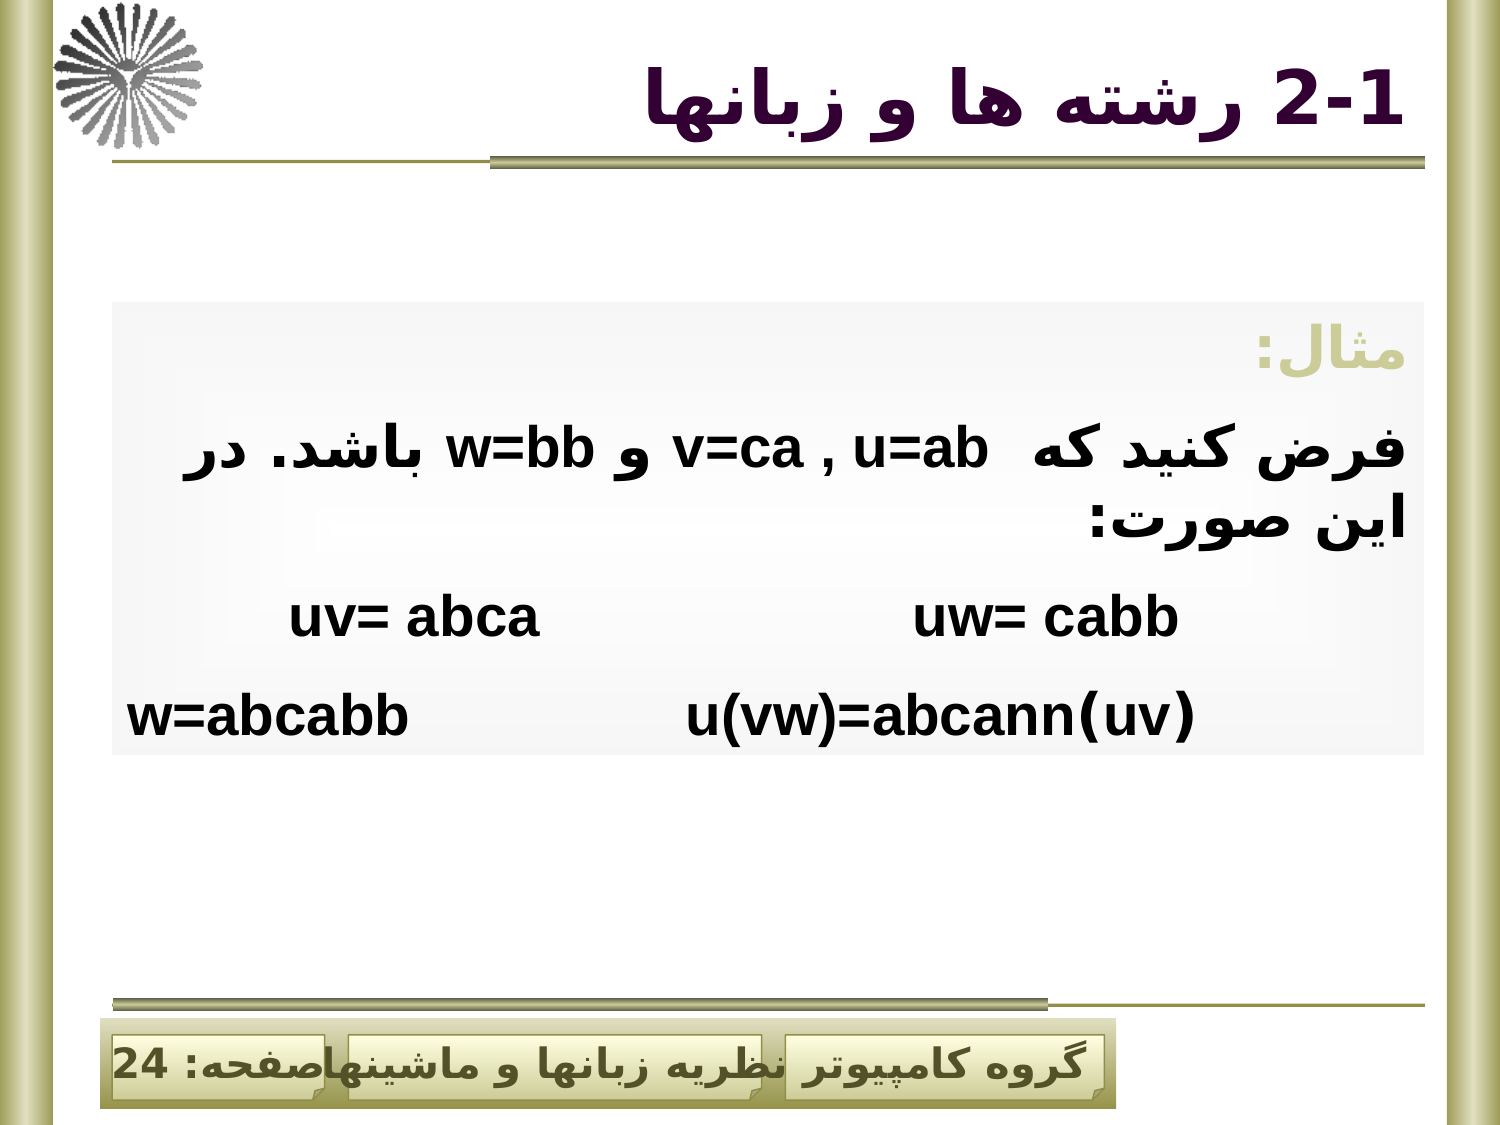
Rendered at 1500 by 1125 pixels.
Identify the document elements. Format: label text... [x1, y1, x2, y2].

text_box مثال: فرض کنید که v=ca , u=ab و w=bb باشد. در این صورت: uv= abca uw= cabb (uv)w=abcabb u(vw)=abcann [112, 302, 1424, 755]
title 2-1 رشته ها و زبانها [147, 42, 1423, 147]
